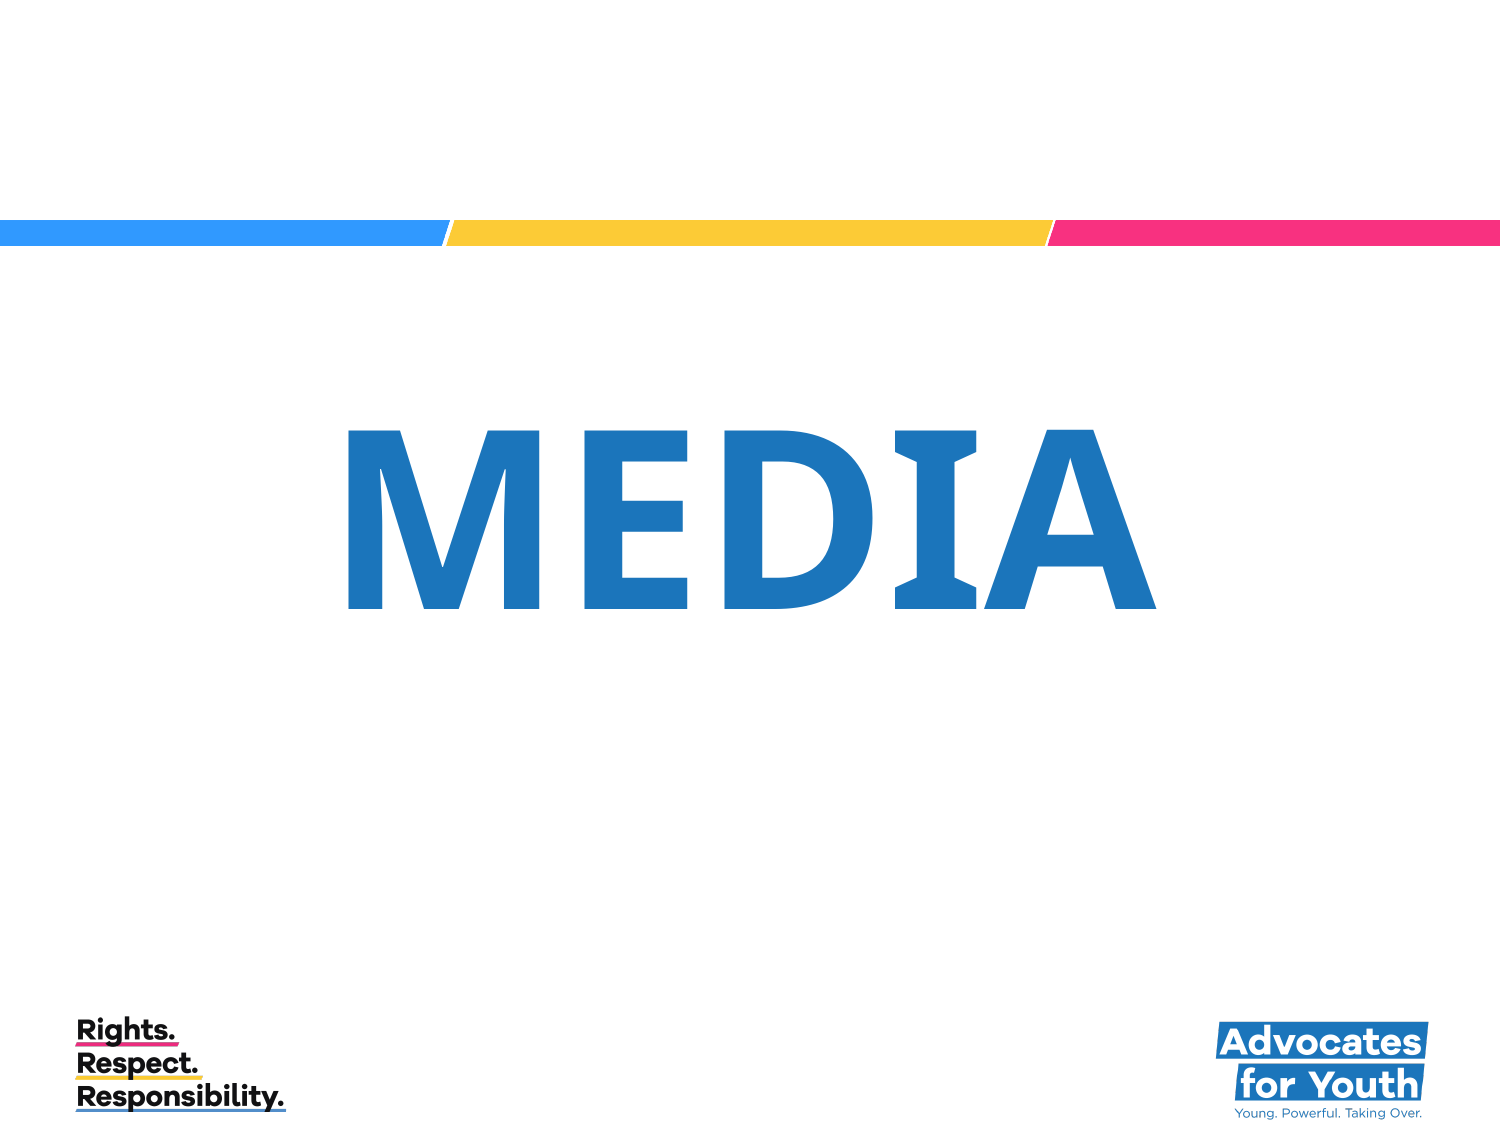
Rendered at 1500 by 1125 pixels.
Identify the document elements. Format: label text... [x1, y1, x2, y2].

picture [0, 207, 1500, 258]
list MEDIA [256, 352, 1227, 923]
